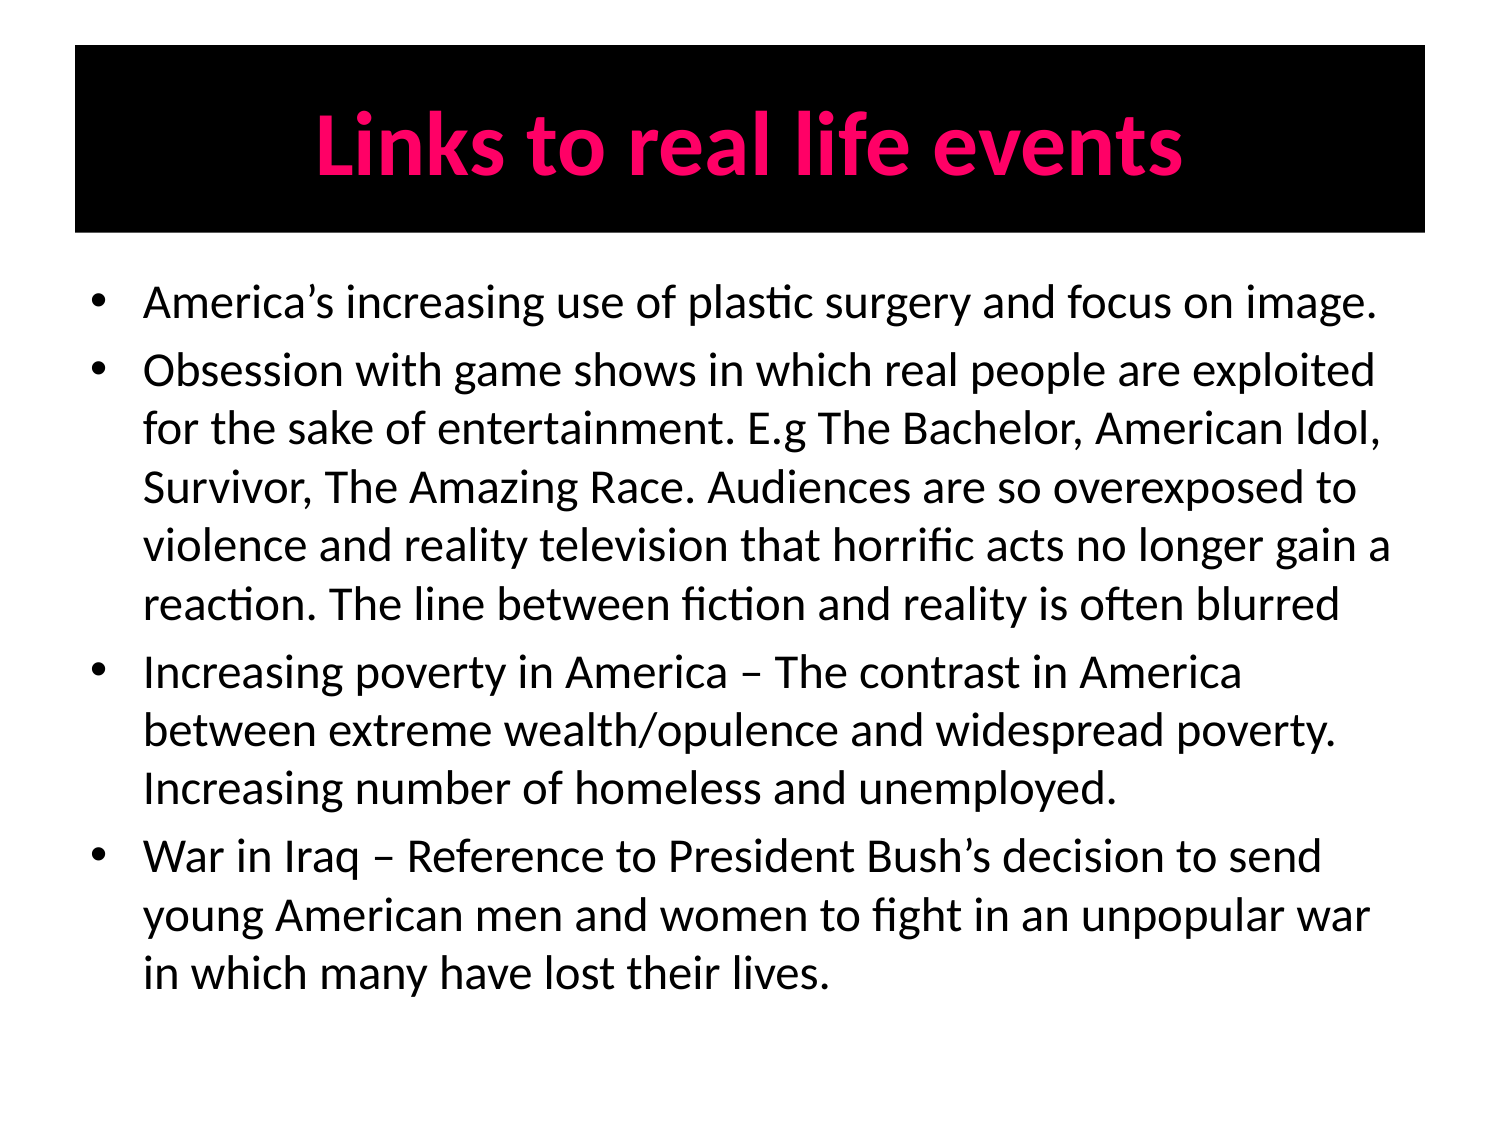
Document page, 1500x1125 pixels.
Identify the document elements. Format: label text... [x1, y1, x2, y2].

list America’s increasing use of plastic surgery and focus on image. Obsession with game shows in which real people are exploited for the sake of entertainment. E.g The Bachelor, American Idol, Survivor, The Amazing Race. Audiences are so overexposed to violence and reality television that horrific acts no longer gain a reaction. The line between fiction and reality is often blurred Increasing poverty in America – The contrast in America between extreme wealth/opulence and widespread poverty. Increasing number of homeless and unemployed. War in Iraq – Reference to President Bush’s decision to send young American men and women to fight in an unpopular war in which many have lost their lives. [75, 262, 1425, 1094]
title Links to real life events [75, 45, 1425, 233]
